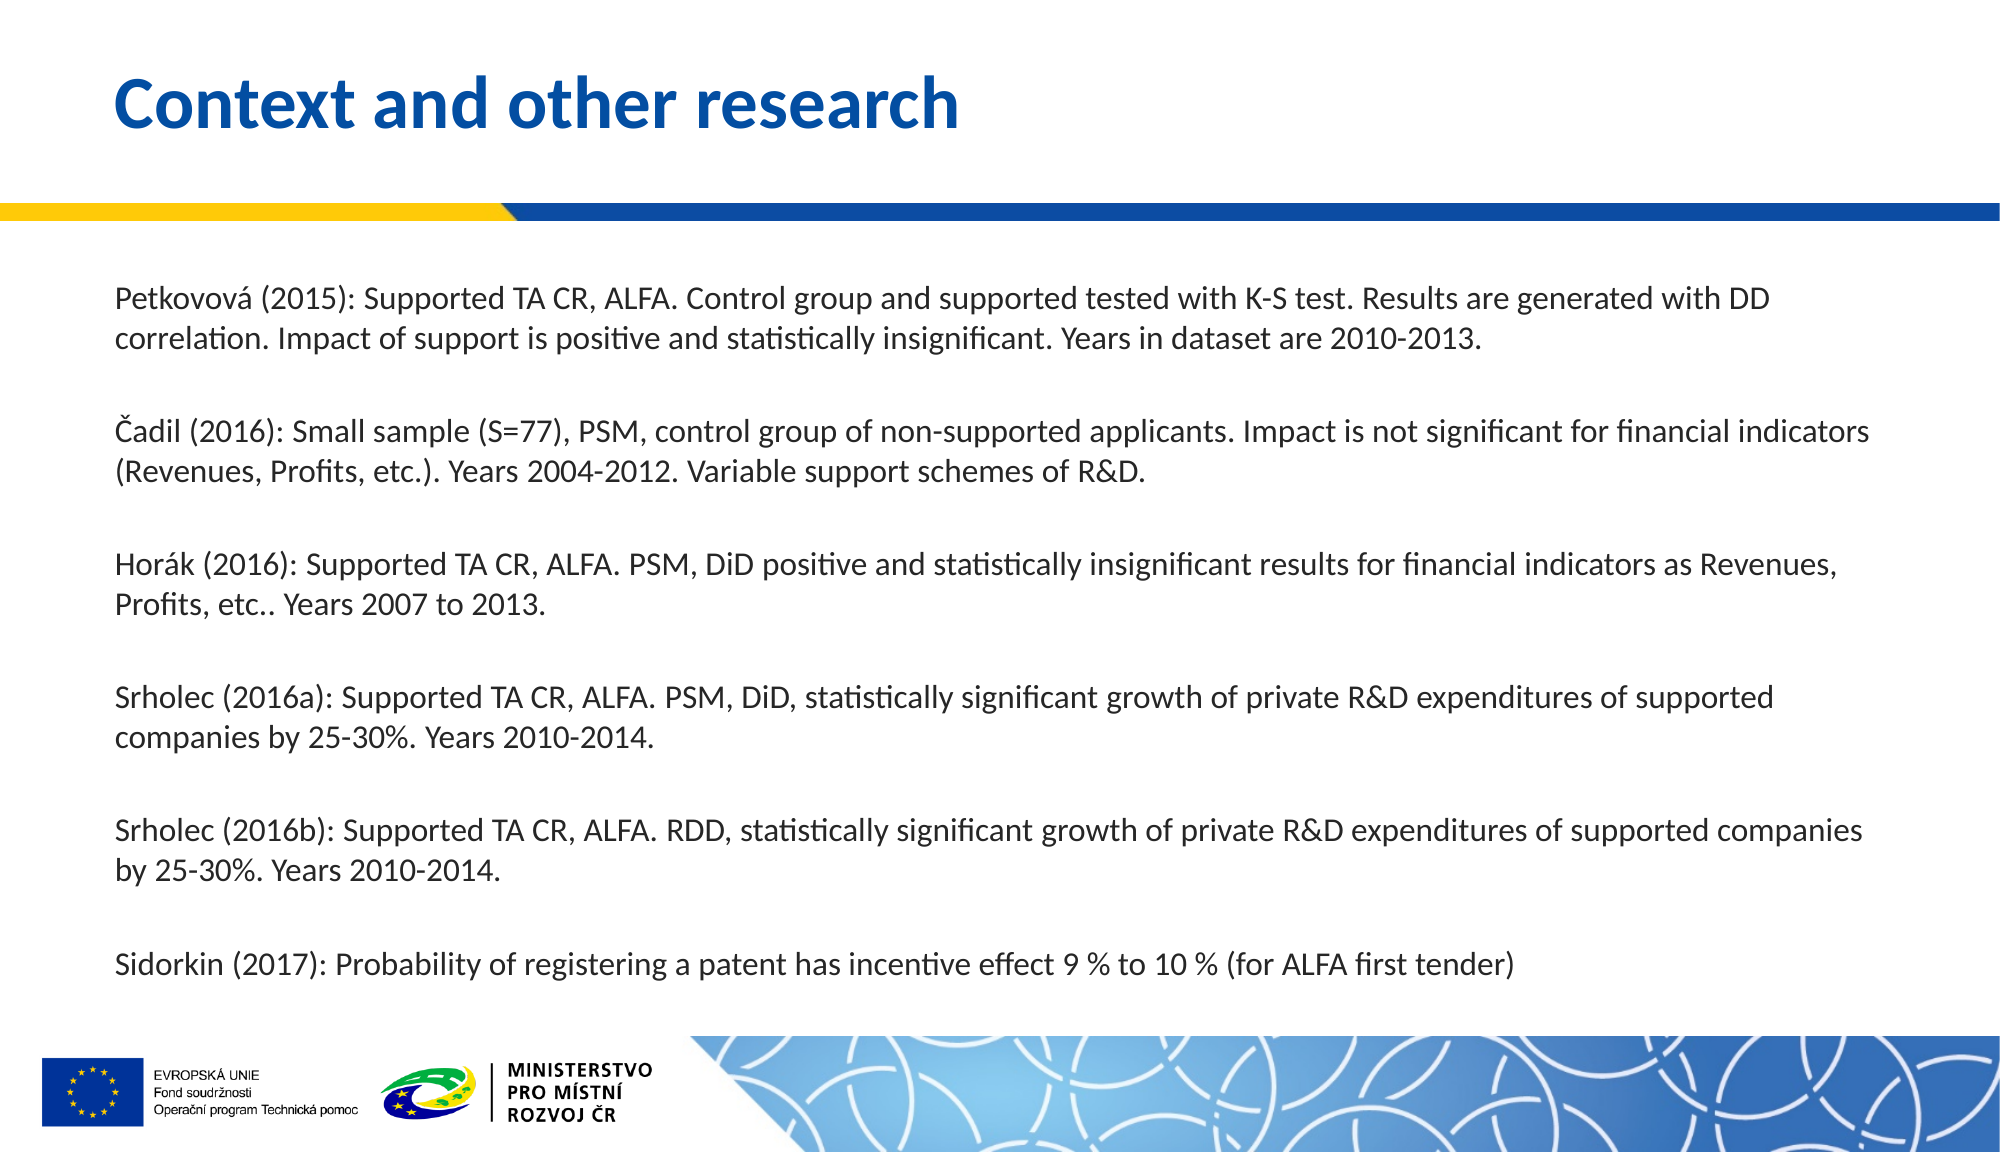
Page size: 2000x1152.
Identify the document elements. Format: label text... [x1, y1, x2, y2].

list Petkovová (2015): Supported TA CR, ALFA. Control group and supported tested with K-S test. Results are generated with DD correlation. Impact of support is positive and statistically insignificant. Years in dataset are 2010-2013. Čadil (2016): Small sample (S=77), PSM, control group of non-supported applicants. Impact is not significant for financial indicators (Revenues, Profits, etc.). Years 2004-2012. Variable support schemes of R&D. Horák (2016): Supported TA CR, ALFA. PSM, DiD positive and statistically insignificant results for financial indicators as Revenues, Profits, etc.. Years 2007 to 2013. Srholec (2016a): Supported TA CR, ALFA. PSM, DiD, statistically significant growth of private R&D expenditures of supported companies by 25-30%. Years 2010-2014. Srholec (2016b): Supported TA CR, ALFA. RDD, statistically significant growth of private R&D expenditures of supported companies by 25-30%. Years 2010-2014. Sidorkin (2017): Probability of registering a patent has incentive effect 9 % to 10 % (for ALFA first tender) [99, 268, 1900, 1029]
title Context and other research [99, 46, 1900, 198]
picture [680, 1036, 2000, 1152]
picture [19, 1035, 674, 1149]
picture [0, 203, 2000, 221]
